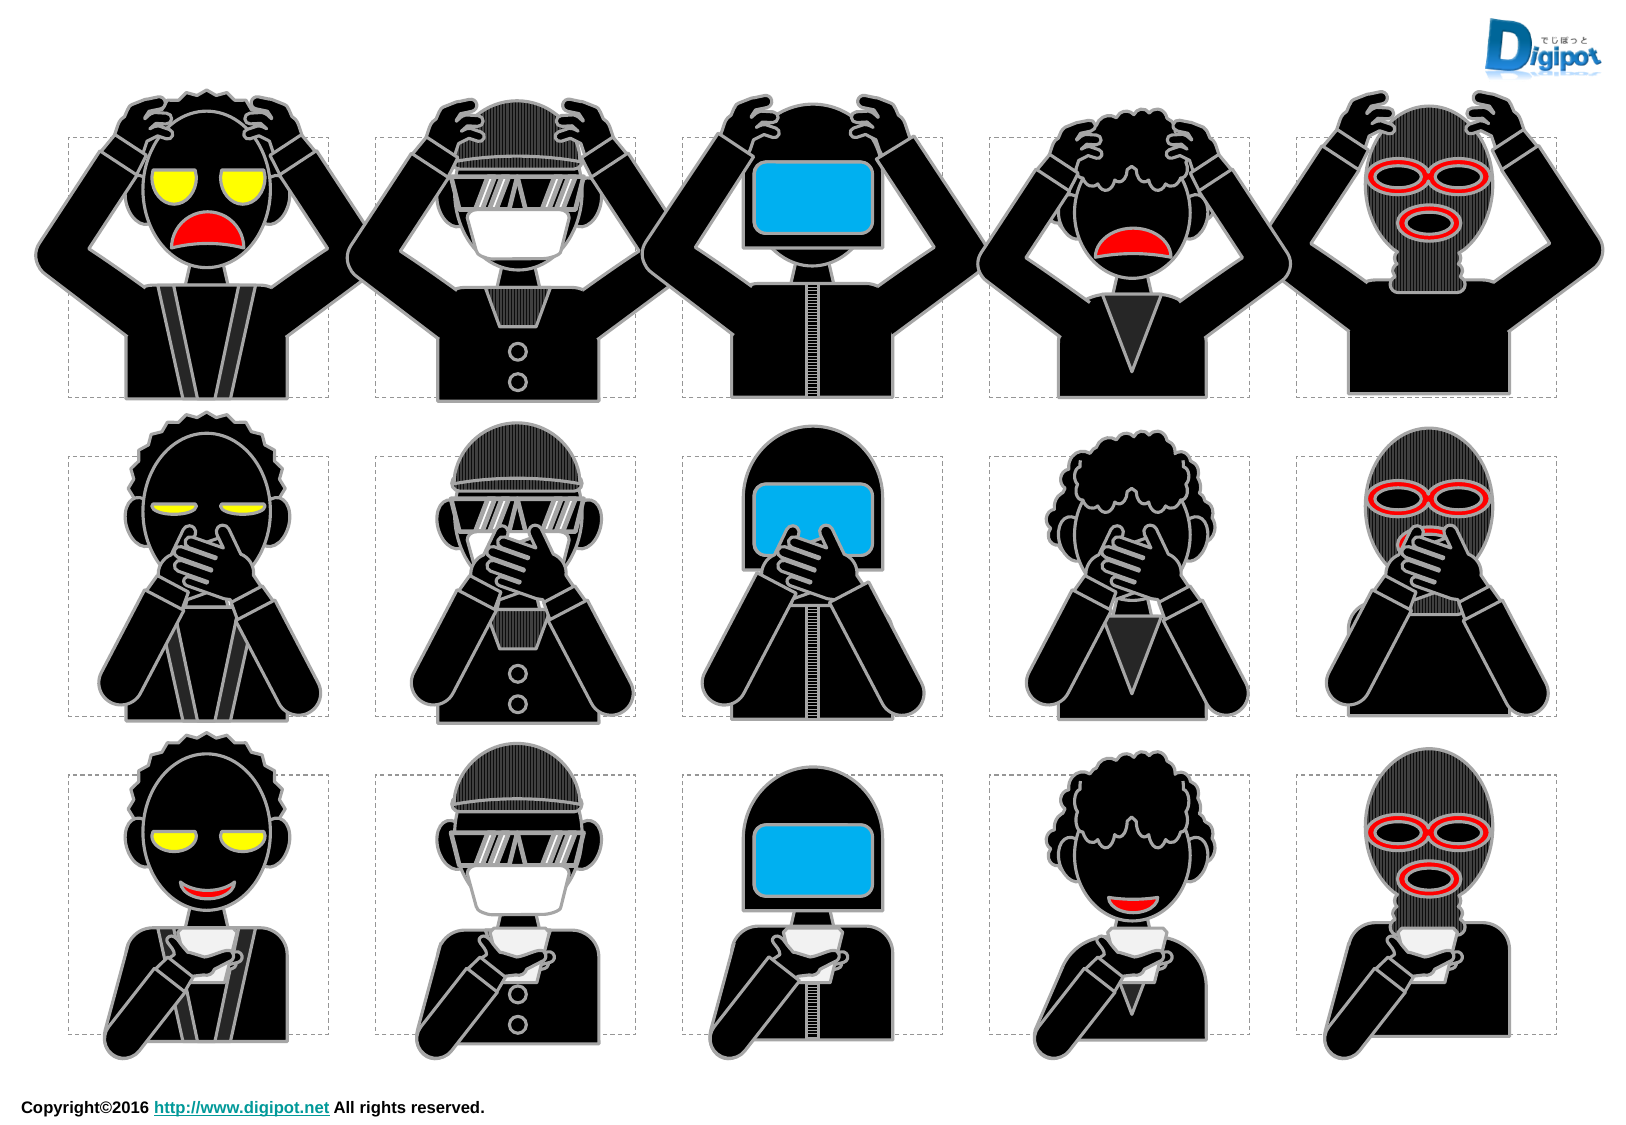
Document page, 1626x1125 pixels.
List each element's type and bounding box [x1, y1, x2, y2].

text_box [1344, 427, 1531, 722]
text_box [1333, 748, 1510, 1065]
text_box [979, 108, 1289, 398]
text_box [718, 766, 894, 1066]
text_box [429, 422, 616, 724]
text_box [346, 100, 635, 402]
text_box [1257, 96, 1602, 394]
text_box [34, 89, 380, 400]
picture [1485, 18, 1602, 82]
text_box [637, 99, 989, 398]
text_box [425, 743, 602, 1065]
text_box [116, 411, 303, 722]
text_box [1044, 430, 1231, 722]
text_box [722, 425, 903, 721]
text_box [112, 732, 290, 1065]
text_box [1040, 751, 1216, 1065]
